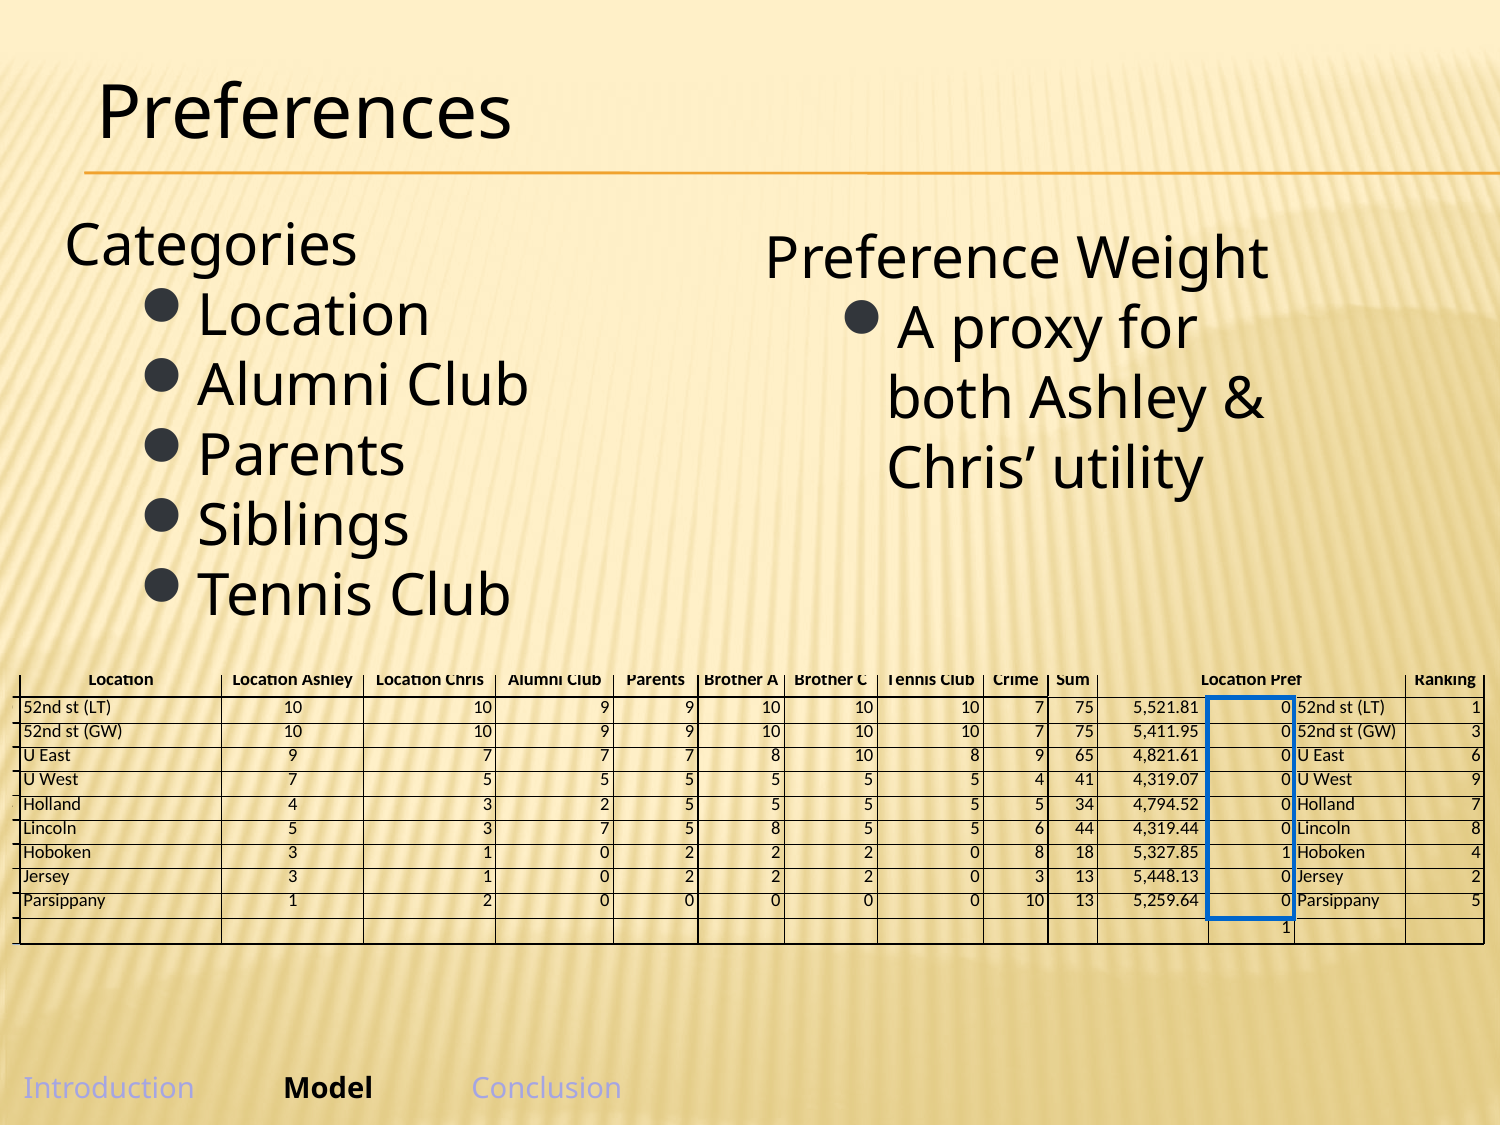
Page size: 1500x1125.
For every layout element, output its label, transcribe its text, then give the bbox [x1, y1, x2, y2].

text_box Preferences [81, 56, 529, 162]
text_box Preference Weight A proxy for both Ashley & Chris’ utility [750, 212, 1325, 508]
text_box Model [219, 1061, 437, 1112]
text_box Conclusion [437, 1061, 656, 1112]
picture [12, 674, 1486, 945]
text_box Introduction [0, 1061, 219, 1112]
text_box Categories Location Alumni Club Parents Siblings Tennis Club [49, 200, 575, 672]
